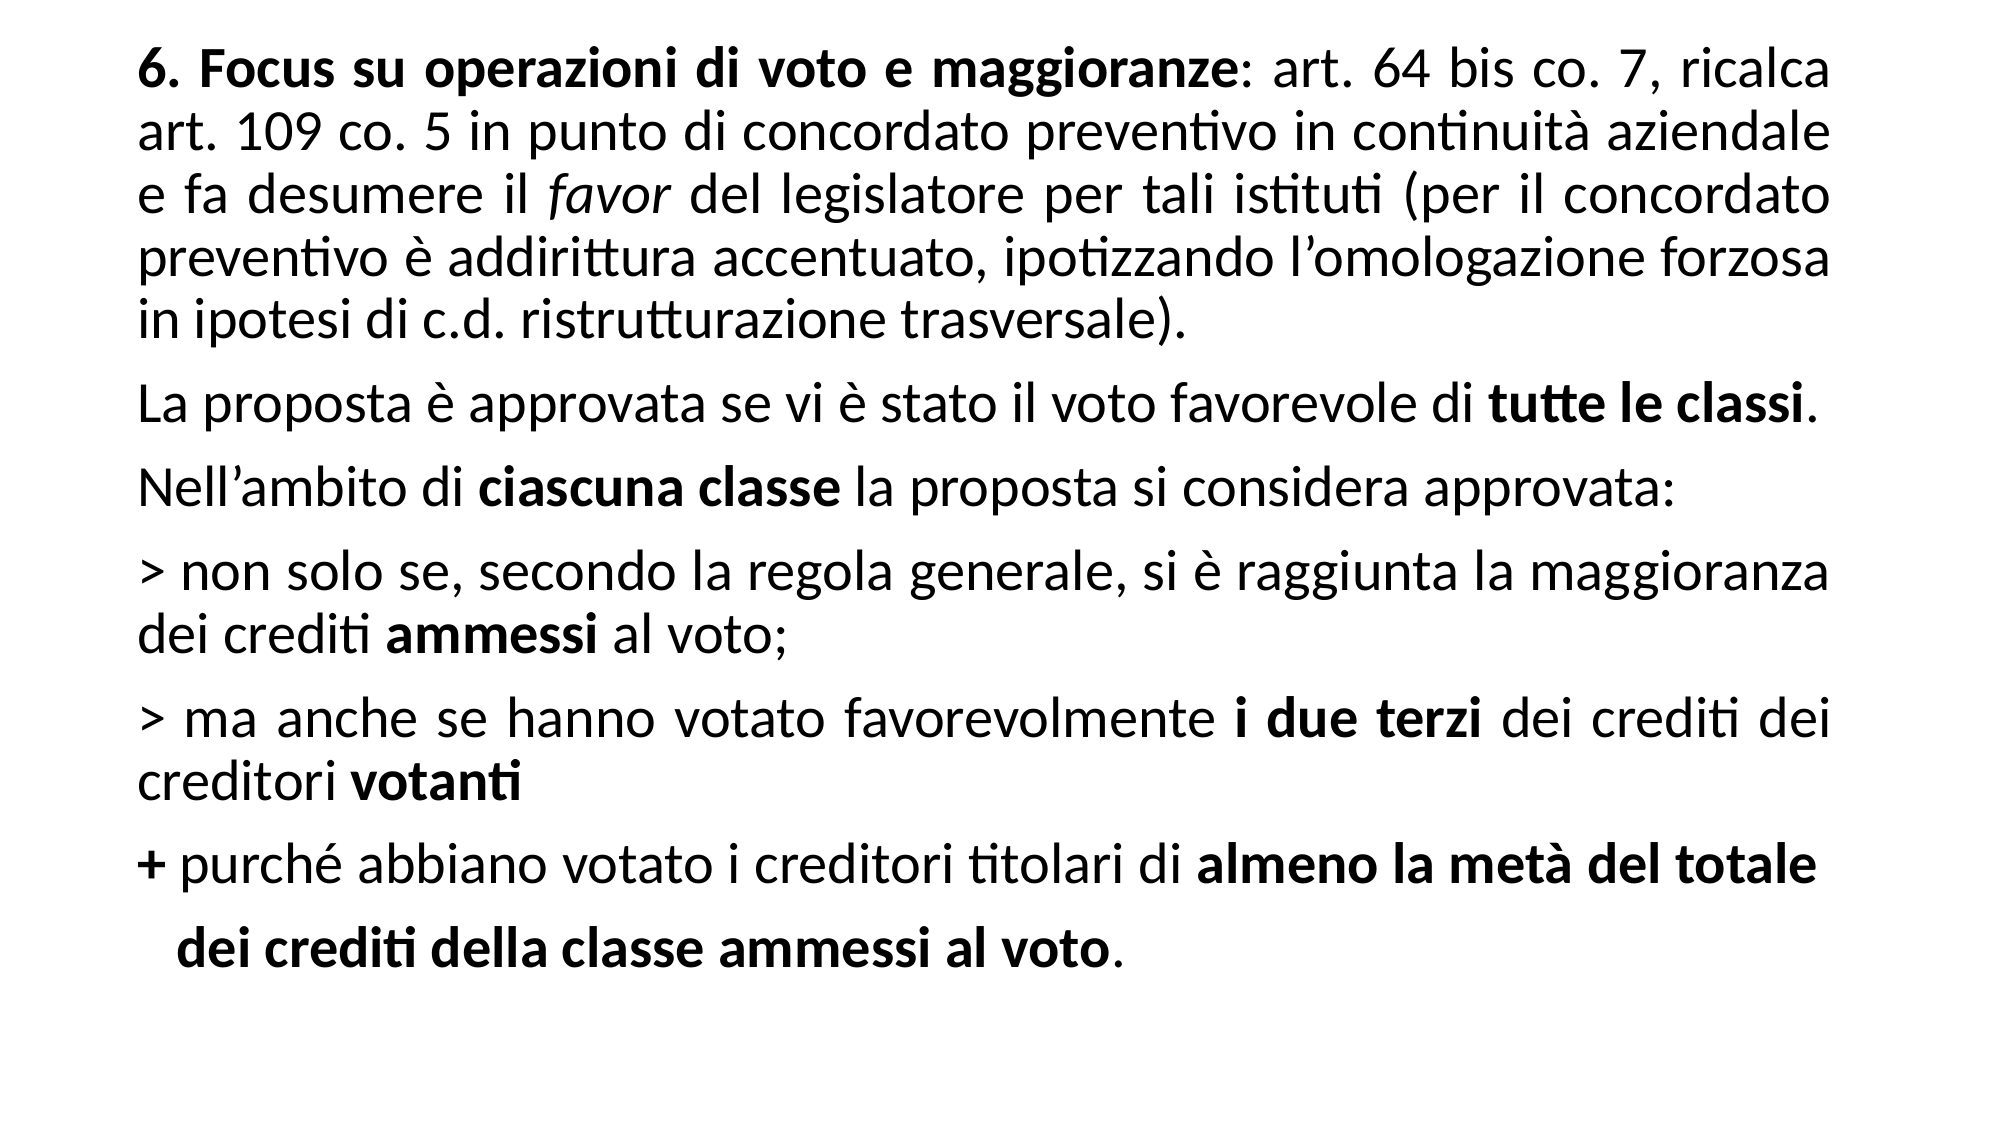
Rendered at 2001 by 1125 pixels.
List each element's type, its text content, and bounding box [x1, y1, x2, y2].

list 6. Focus su operazioni di voto e maggioranze: art. 64 bis co. 7, ricalca art. 109 co. 5 in punto di concordato preventivo in continuità aziendale e fa desumere il favor del legislatore per tali istituti (per il concordato preventivo è addirittura accentuato, ipotizzando l’omologazione forzosa in ipotesi di c.d. ristrutturazione trasversale). La proposta è approvata se vi è stato il voto favorevole di tutte le classi. Nell’ambito di ciascuna classe la proposta si considera approvata: > non solo se, secondo la regola generale, si è raggiunta la maggioranza dei crediti ammessi al voto; > ma anche se hanno votato favorevolmente i due terzi dei crediti dei creditori votanti + purché abbiano votato i creditori titolari di almeno la metà del totale dei crediti della classe ammessi al voto. [122, 29, 1847, 941]
